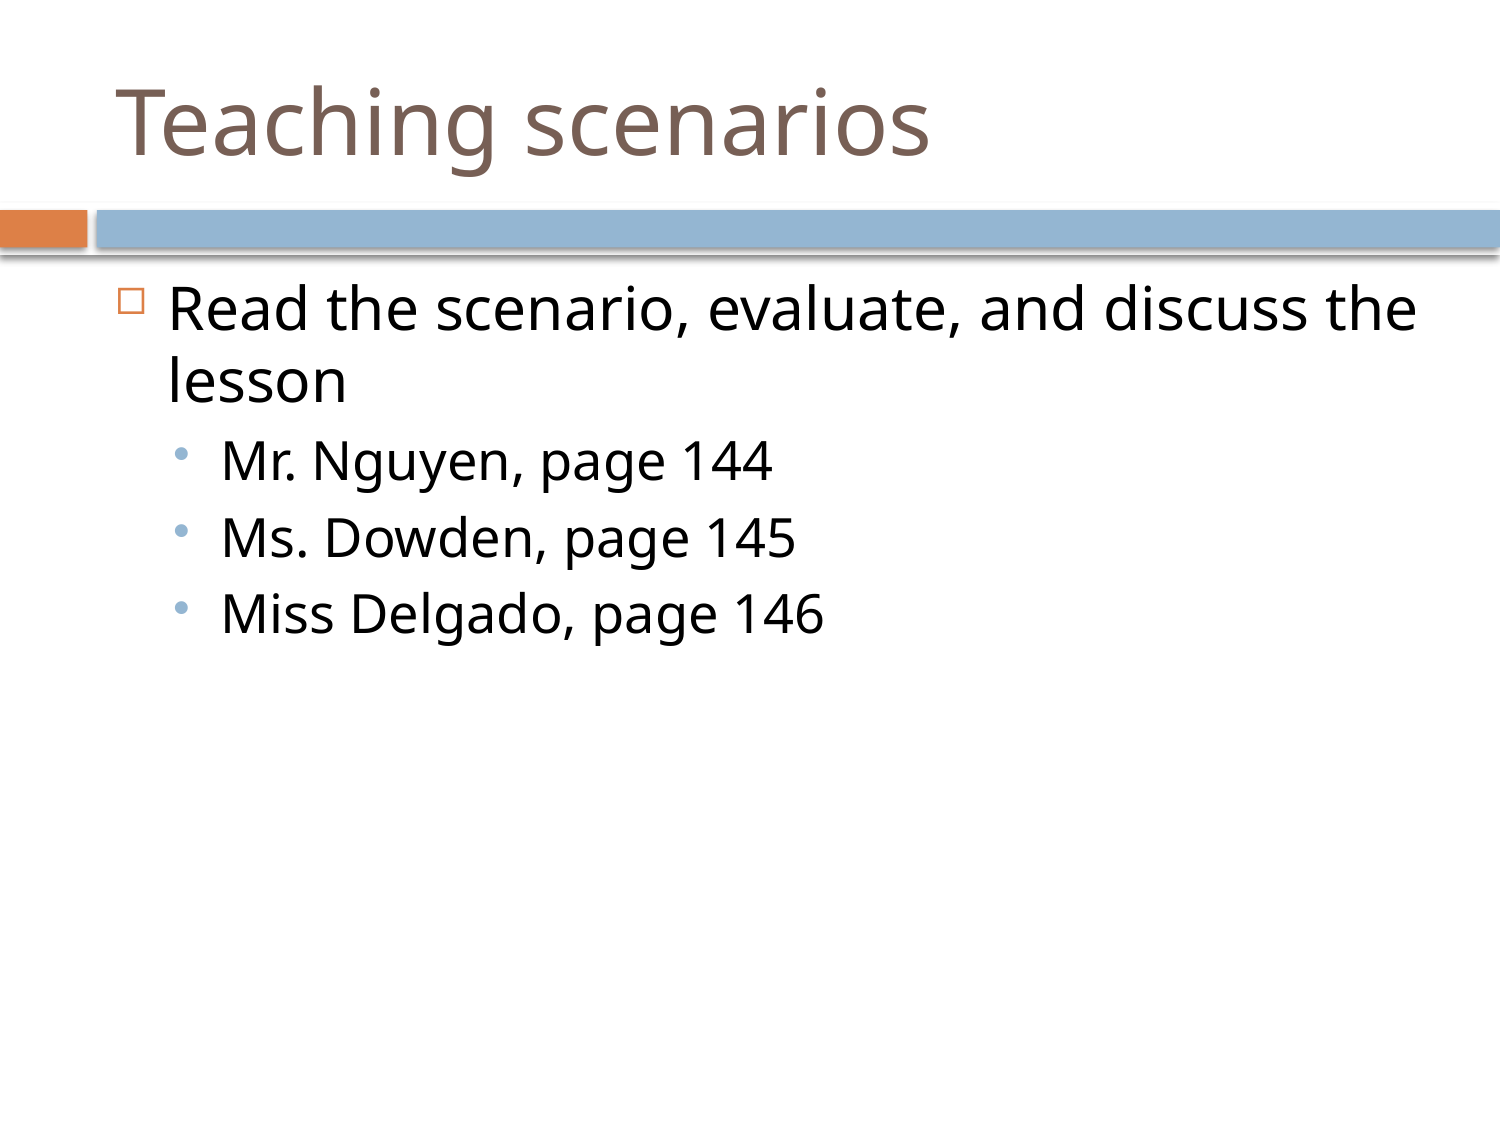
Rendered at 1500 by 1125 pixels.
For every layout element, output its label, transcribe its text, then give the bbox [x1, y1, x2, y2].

list Read the scenario, evaluate, and discuss the lesson Mr. Nguyen, page 144 Ms. Dowden, page 145 Miss Delgado, page 146 [100, 262, 1438, 1000]
title Teaching scenarios [100, 37, 1438, 200]
